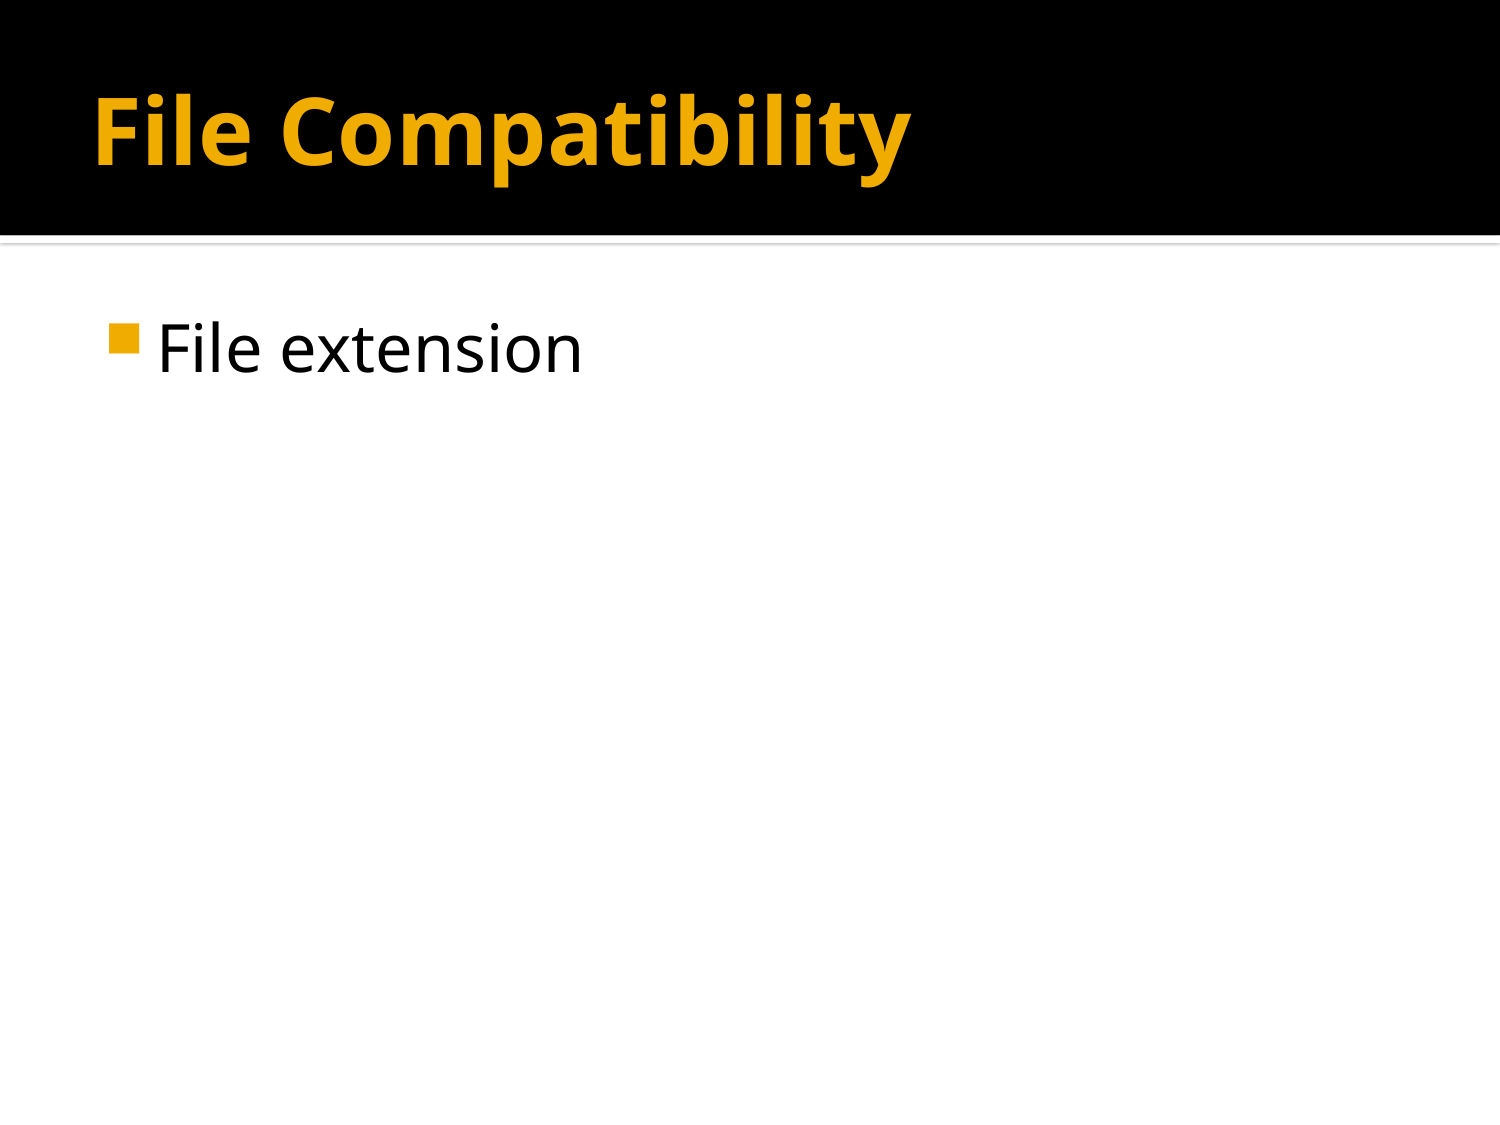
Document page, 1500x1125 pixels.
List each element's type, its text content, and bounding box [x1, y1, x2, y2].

list File extension [75, 291, 1425, 1050]
title File Compatibility [75, 25, 1425, 231]
